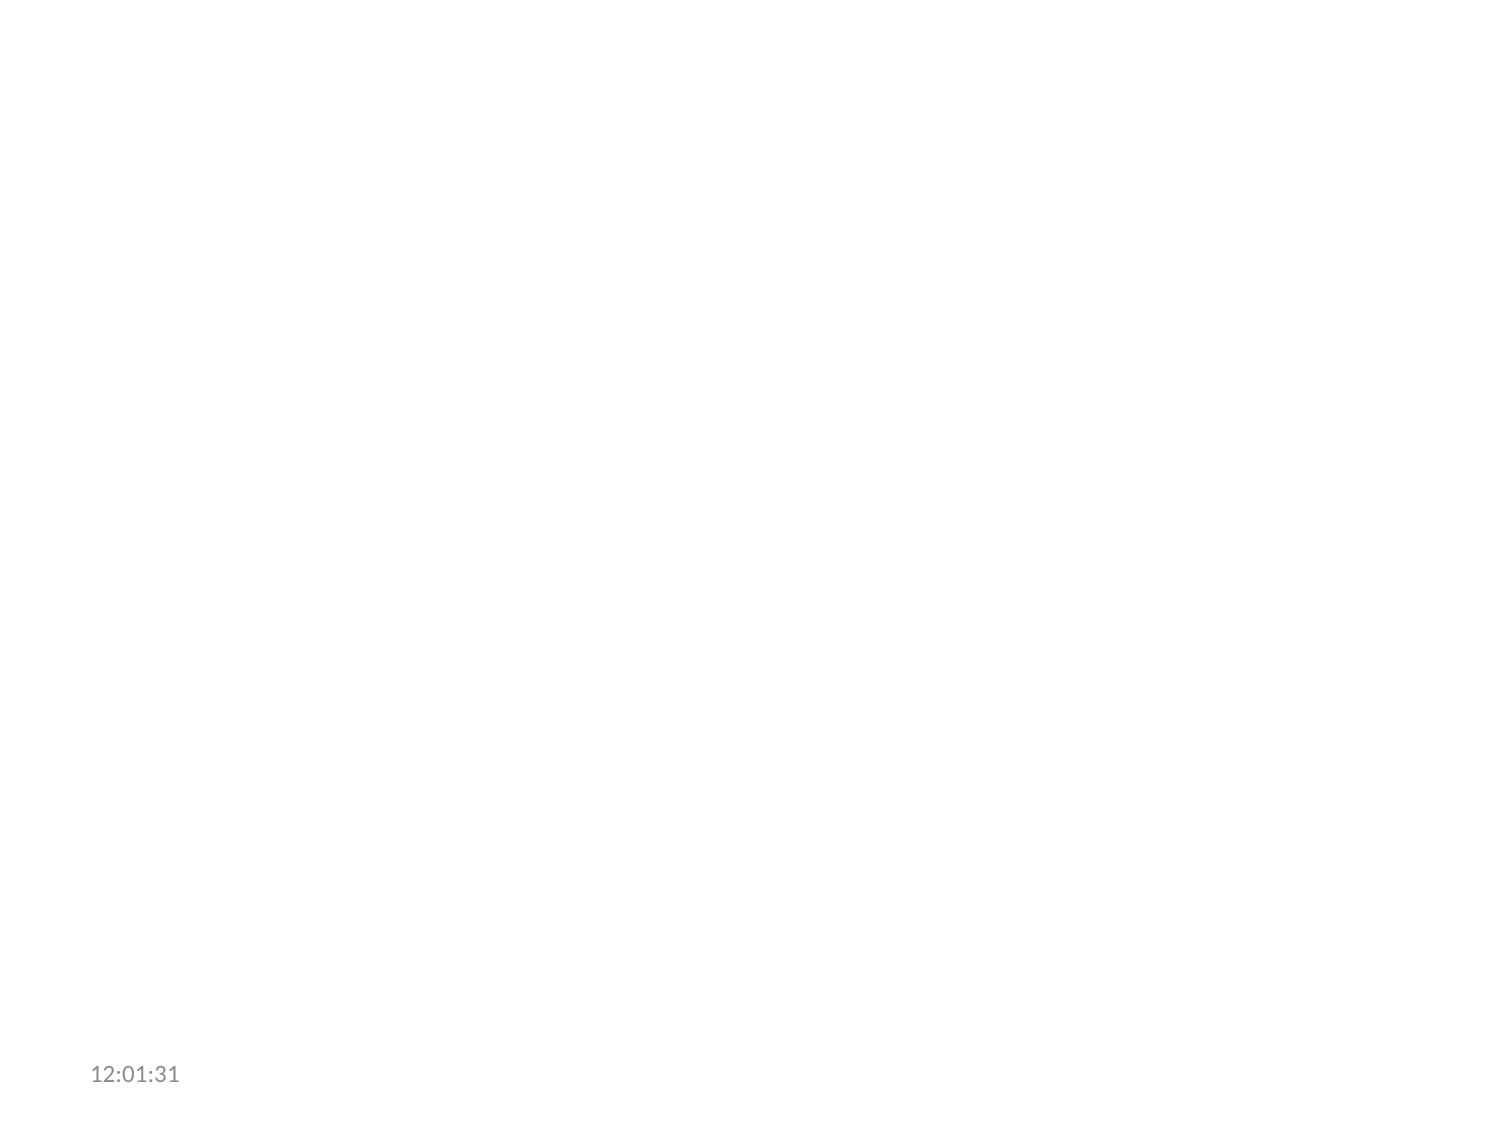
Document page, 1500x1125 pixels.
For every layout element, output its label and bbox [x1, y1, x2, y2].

slide_number [75, 1042, 425, 1103]
